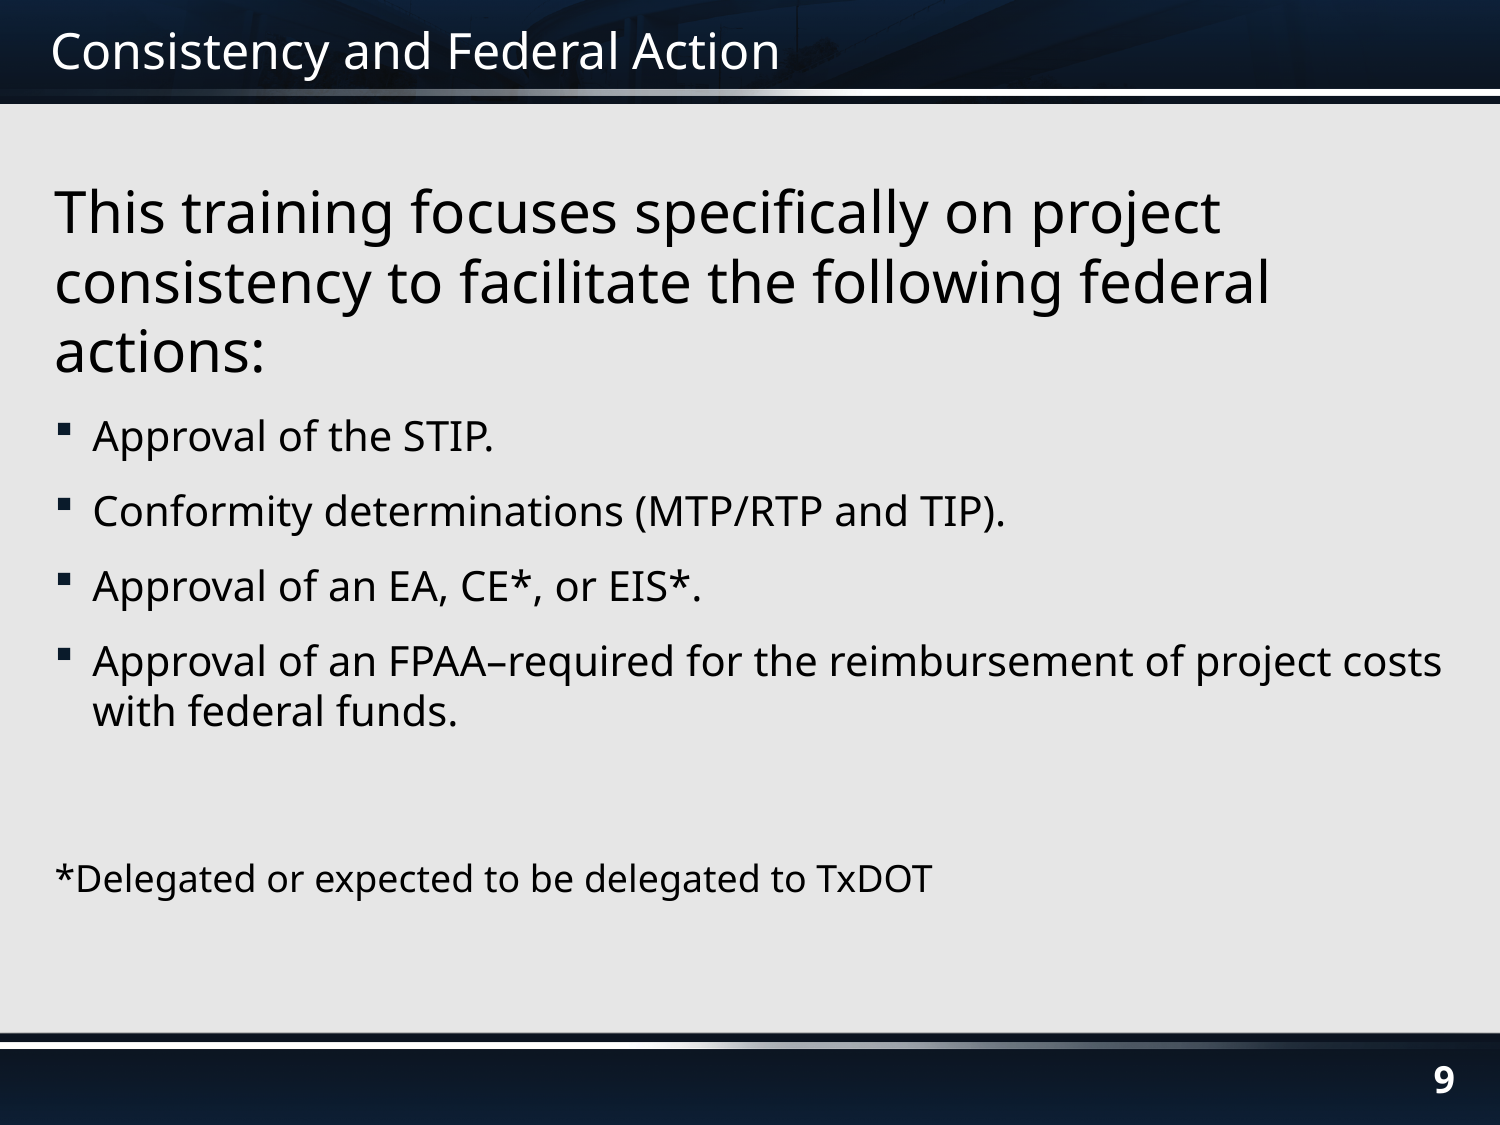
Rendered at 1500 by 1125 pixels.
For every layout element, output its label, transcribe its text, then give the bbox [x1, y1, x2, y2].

picture [0, 0, 1500, 104]
list This training focuses specifically on project consistency to facilitate the following federal actions: Approval of the STIP. Conformity determinations (MTP/RTP and TIP). Approval of an EA, CE*, or EIS*. Approval of an FPAA–required for the reimbursement of project costs with federal funds. *Delegated or expected to be delegated to TxDOT [54, 174, 1446, 1025]
title Consistency and Federal Action [50, 12, 1421, 89]
picture [0, 1032, 1500, 1125]
